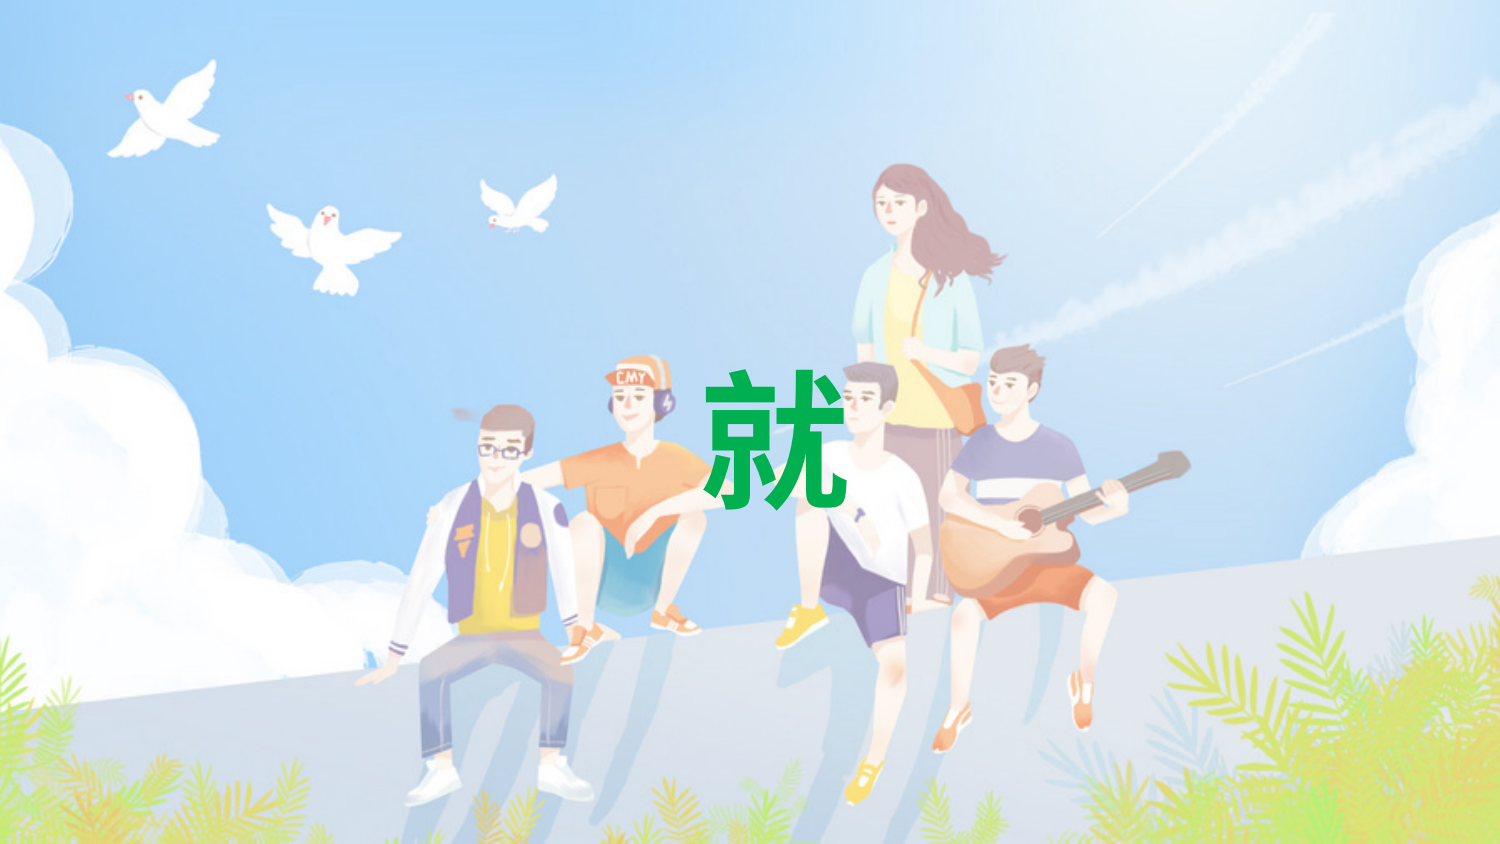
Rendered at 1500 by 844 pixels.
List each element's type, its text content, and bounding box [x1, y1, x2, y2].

picture [0, 0, 1500, 844]
text_box 就 [687, 342, 919, 534]
